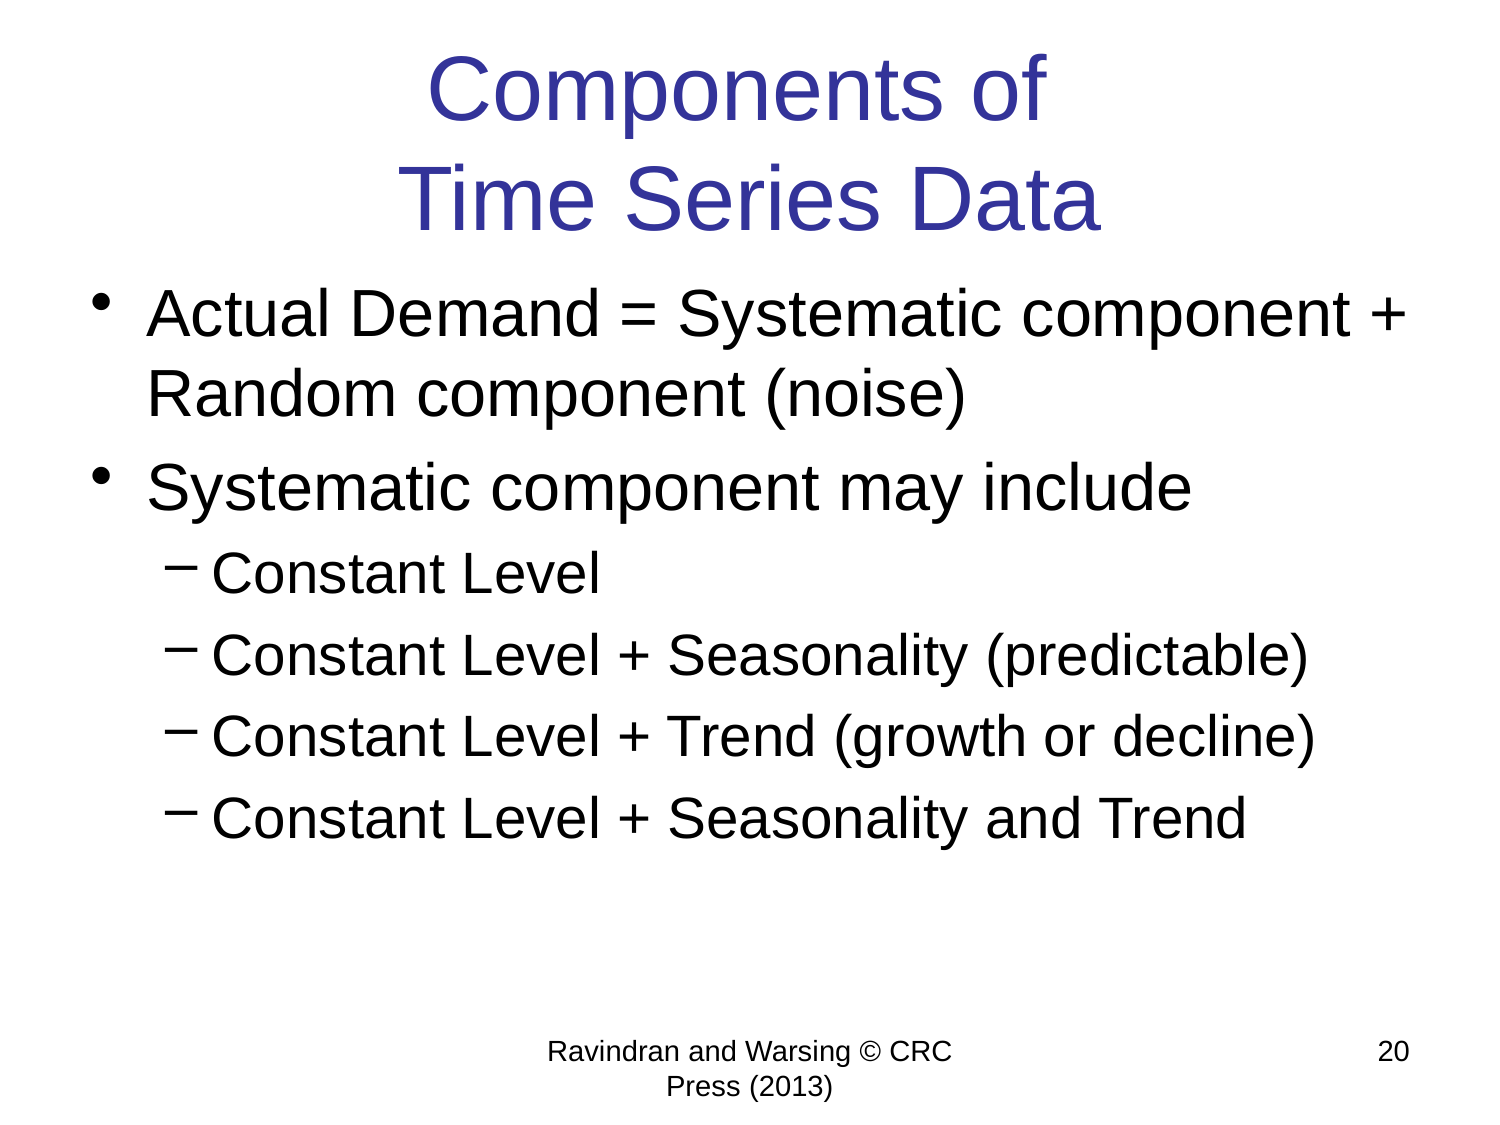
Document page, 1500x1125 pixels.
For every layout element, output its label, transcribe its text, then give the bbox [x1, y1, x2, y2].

slide_number 20 [1074, 1024, 1425, 1103]
title Components of Time Series Data [74, 44, 1426, 233]
list Actual Demand = Systematic component + Random component (noise) Systematic component may include Constant Level Constant Level + Seasonality (predictable) Constant Level + Trend (growth or decline) Constant Level + Seasonality and Trend [74, 262, 1426, 1006]
footer Ravindran and Warsing © CRC Press (2013) [512, 1024, 988, 1103]
